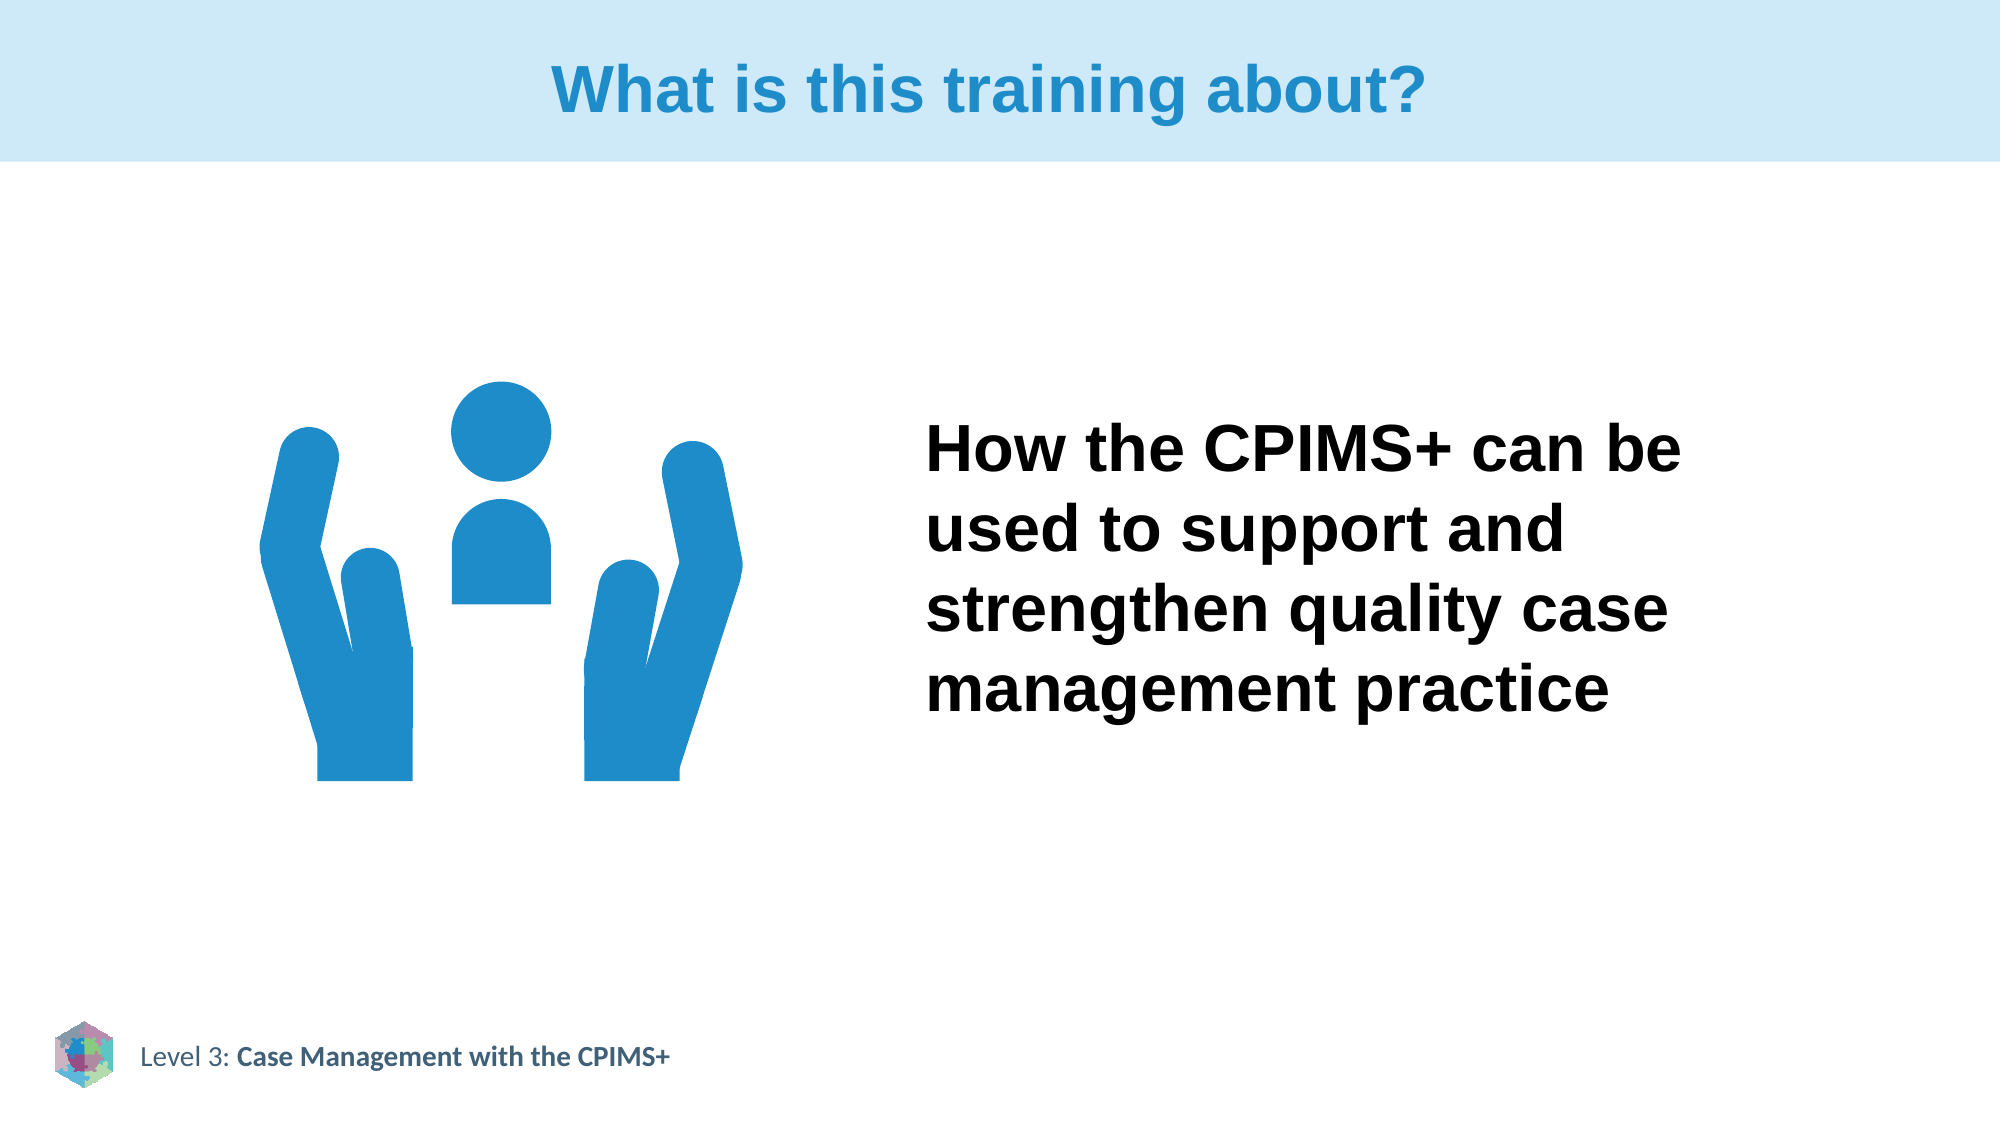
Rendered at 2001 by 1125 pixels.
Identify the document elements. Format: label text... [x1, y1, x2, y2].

title What is this training about? [137, 19, 1863, 163]
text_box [269, 381, 734, 782]
picture [55, 1021, 113, 1088]
text_box How the CPIMS+ can be used to support and strengthen quality case management practice​ [911, 397, 1775, 732]
